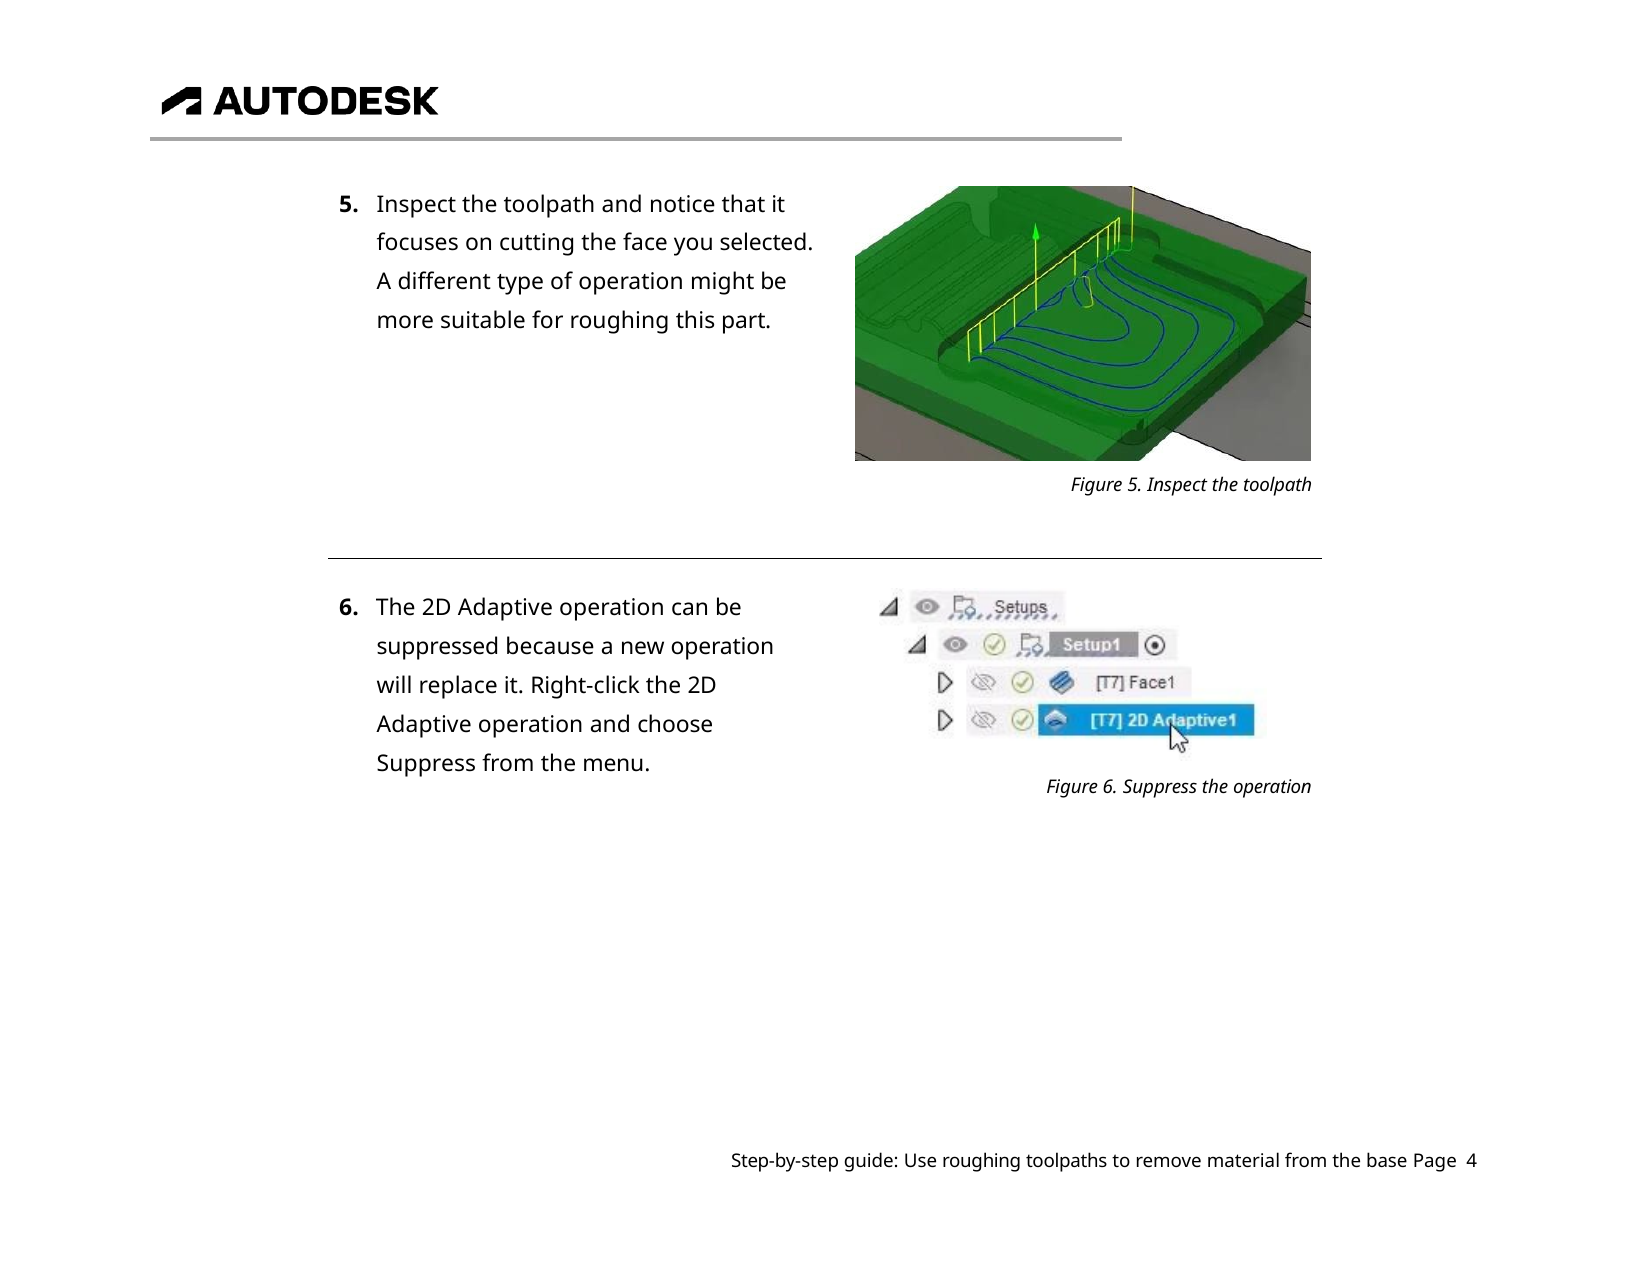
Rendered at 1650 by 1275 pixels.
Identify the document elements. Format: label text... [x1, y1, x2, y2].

picture [879, 588, 1267, 762]
table_cell 6. The 2D Adaptive operation can be suppressed because a new operation will replace it. Right-click the 2D Adaptive operation and choose Suppress from the menu. [328, 559, 830, 806]
picture [854, 186, 1311, 461]
picture [161, 86, 439, 115]
slide_number Step-by-step guide: Use roughing toolpaths to remove material from the base Page 10 [729, 1145, 1509, 1275]
table_header 5. Inspect the toolpath and notice that it focuses on cutting the face you selected. A different type of operation might be more suitable for roughing this part. [328, 187, 830, 558]
table_cell Figure 6. Suppress the operation [830, 559, 1322, 806]
table_header Figure 5. Inspect the toolpath [830, 187, 1322, 558]
